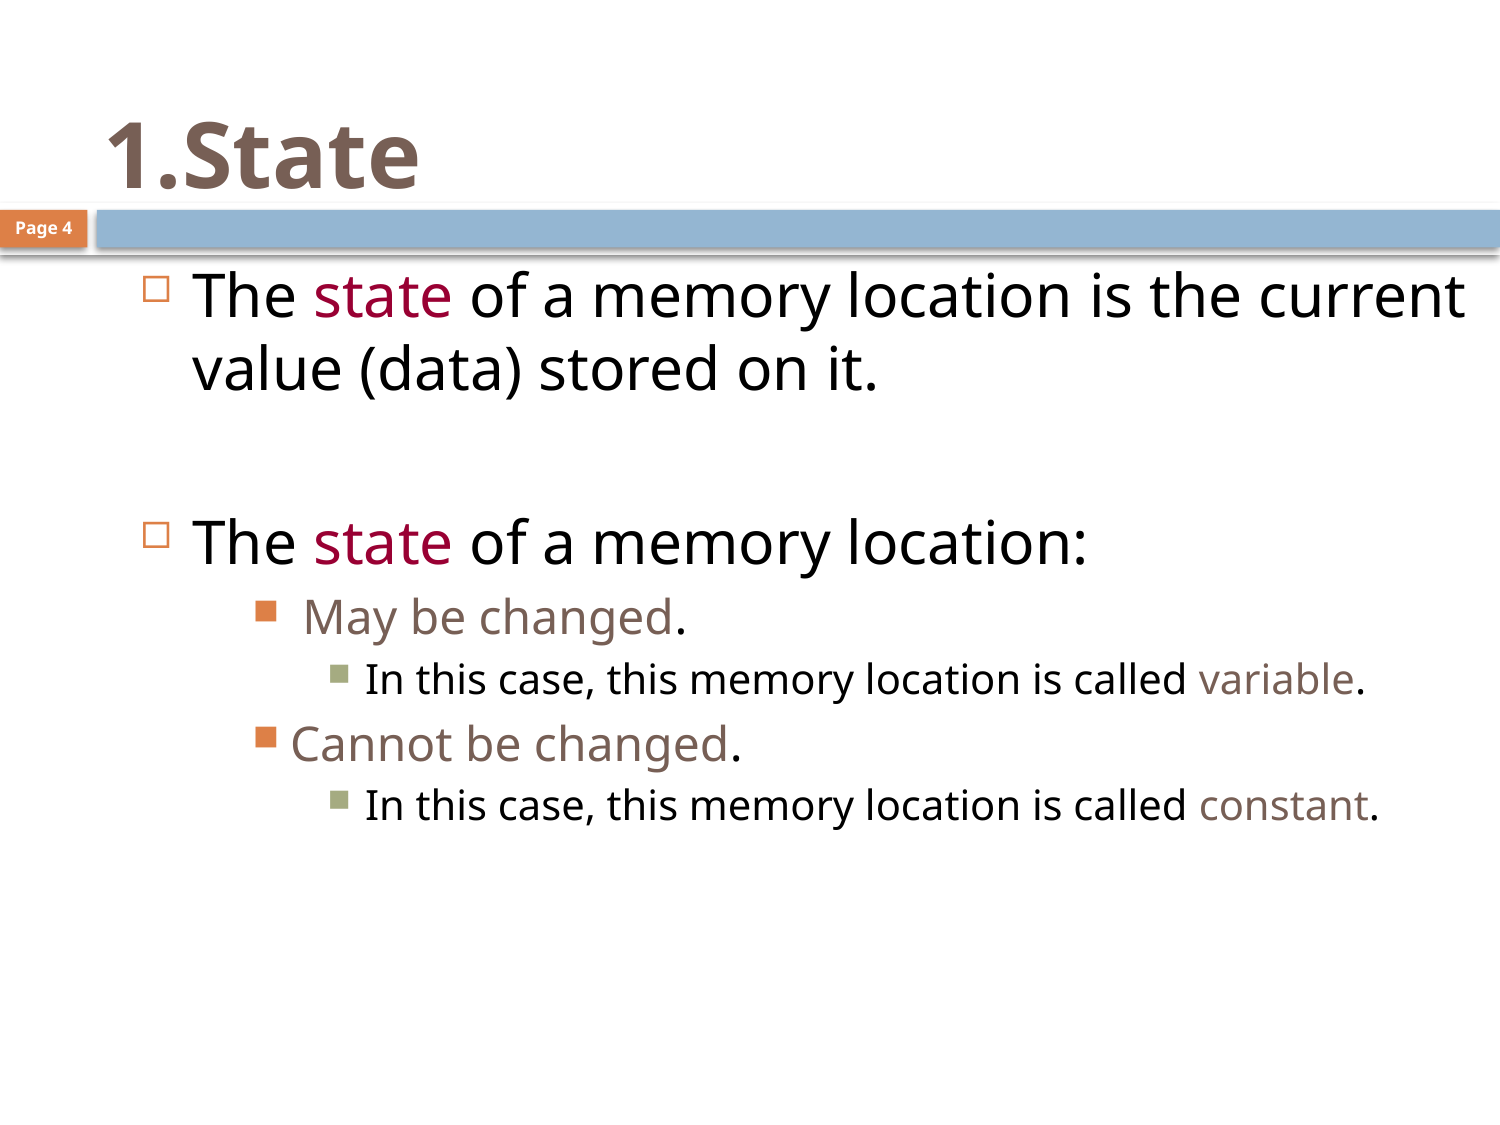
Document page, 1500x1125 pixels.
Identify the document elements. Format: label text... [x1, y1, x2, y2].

slide_number Page 4 [0, 208, 88, 249]
title 1.State [88, 95, 1377, 209]
list The state of a memory location is the current value (data) stored on it. The state of a memory location: May be changed. In this case, this memory location is called variable. Cannot be changed. In this case, this memory location is called constant. [124, 249, 1500, 1001]
